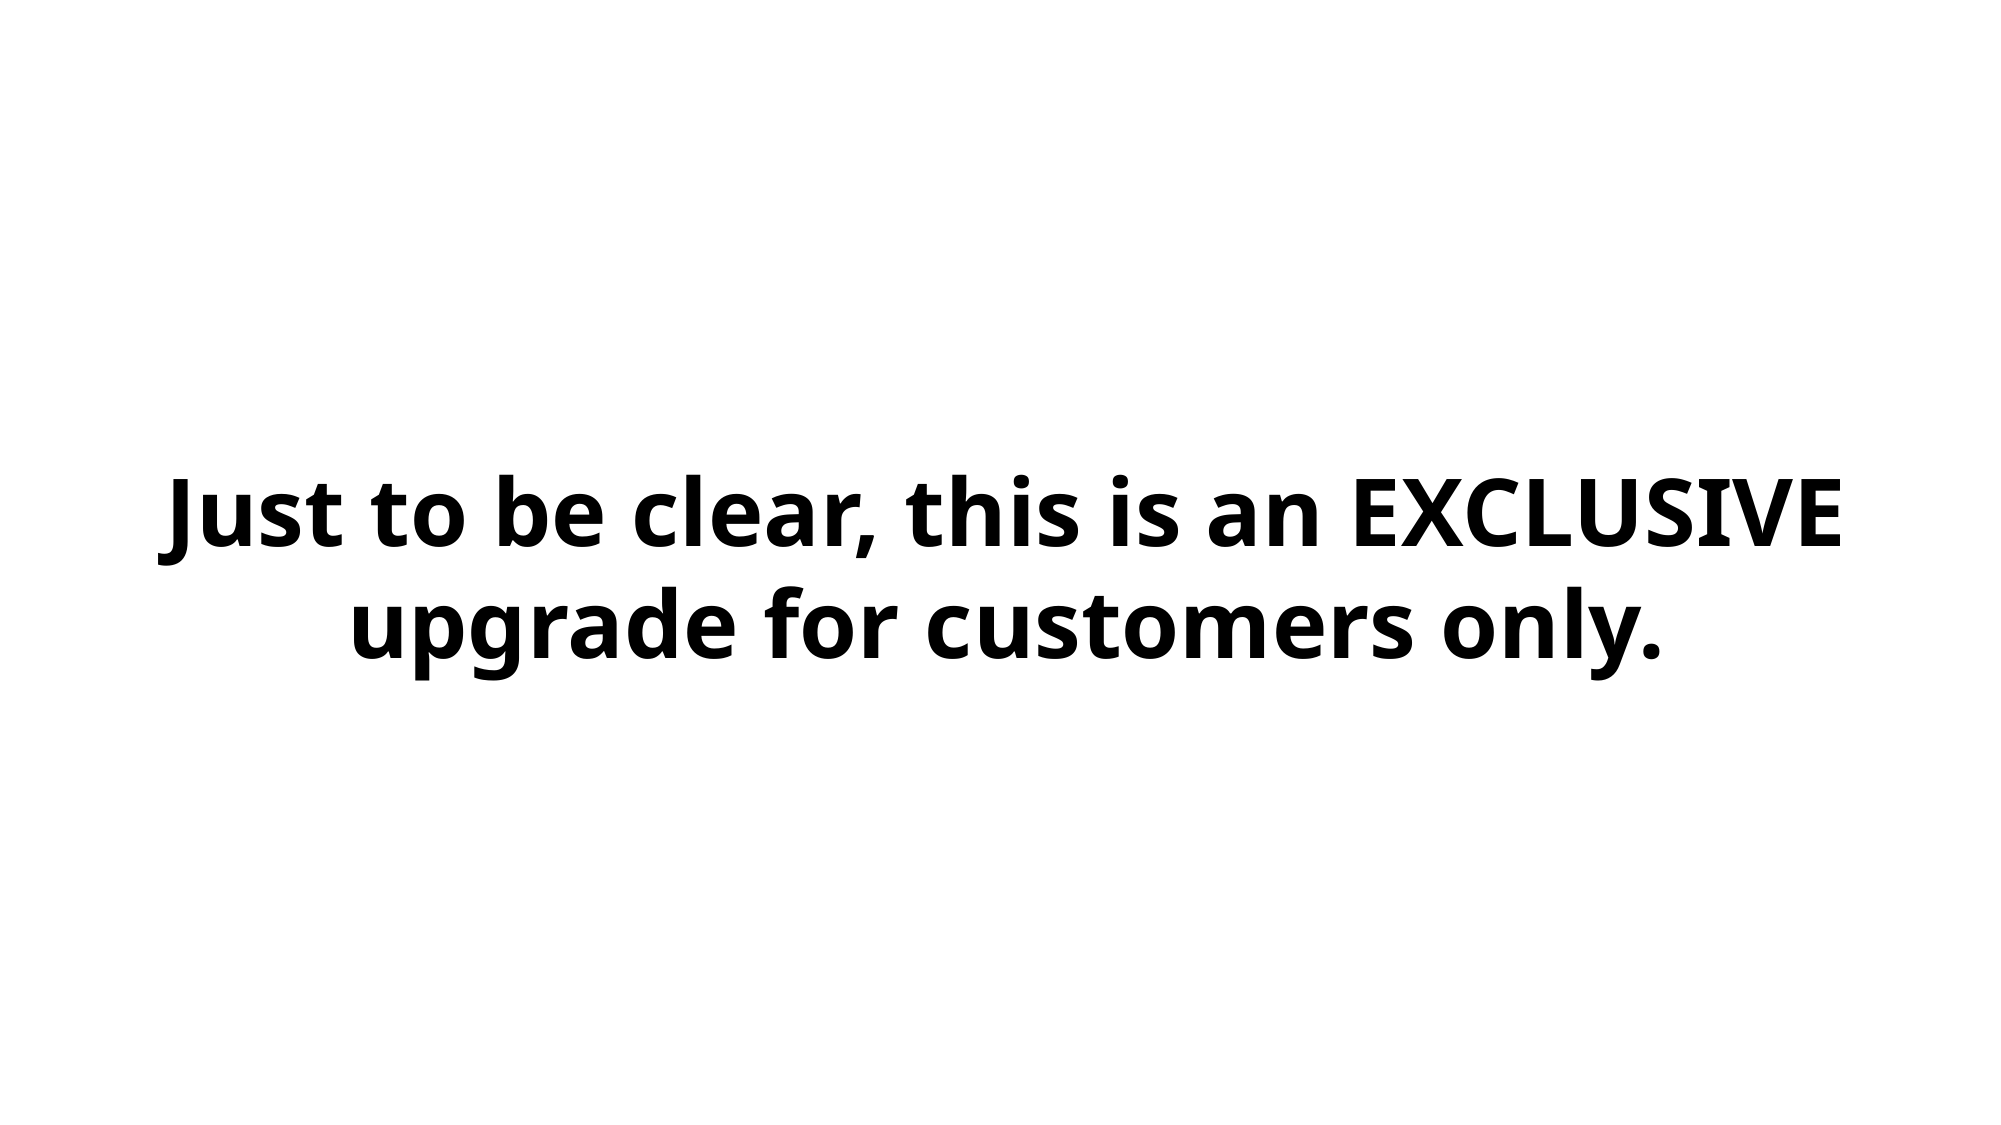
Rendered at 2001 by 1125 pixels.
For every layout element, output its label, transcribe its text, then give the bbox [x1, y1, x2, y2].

text_box Just to be clear, this is an EXCLUSIVE upgrade for customers only. [87, 445, 1925, 685]
